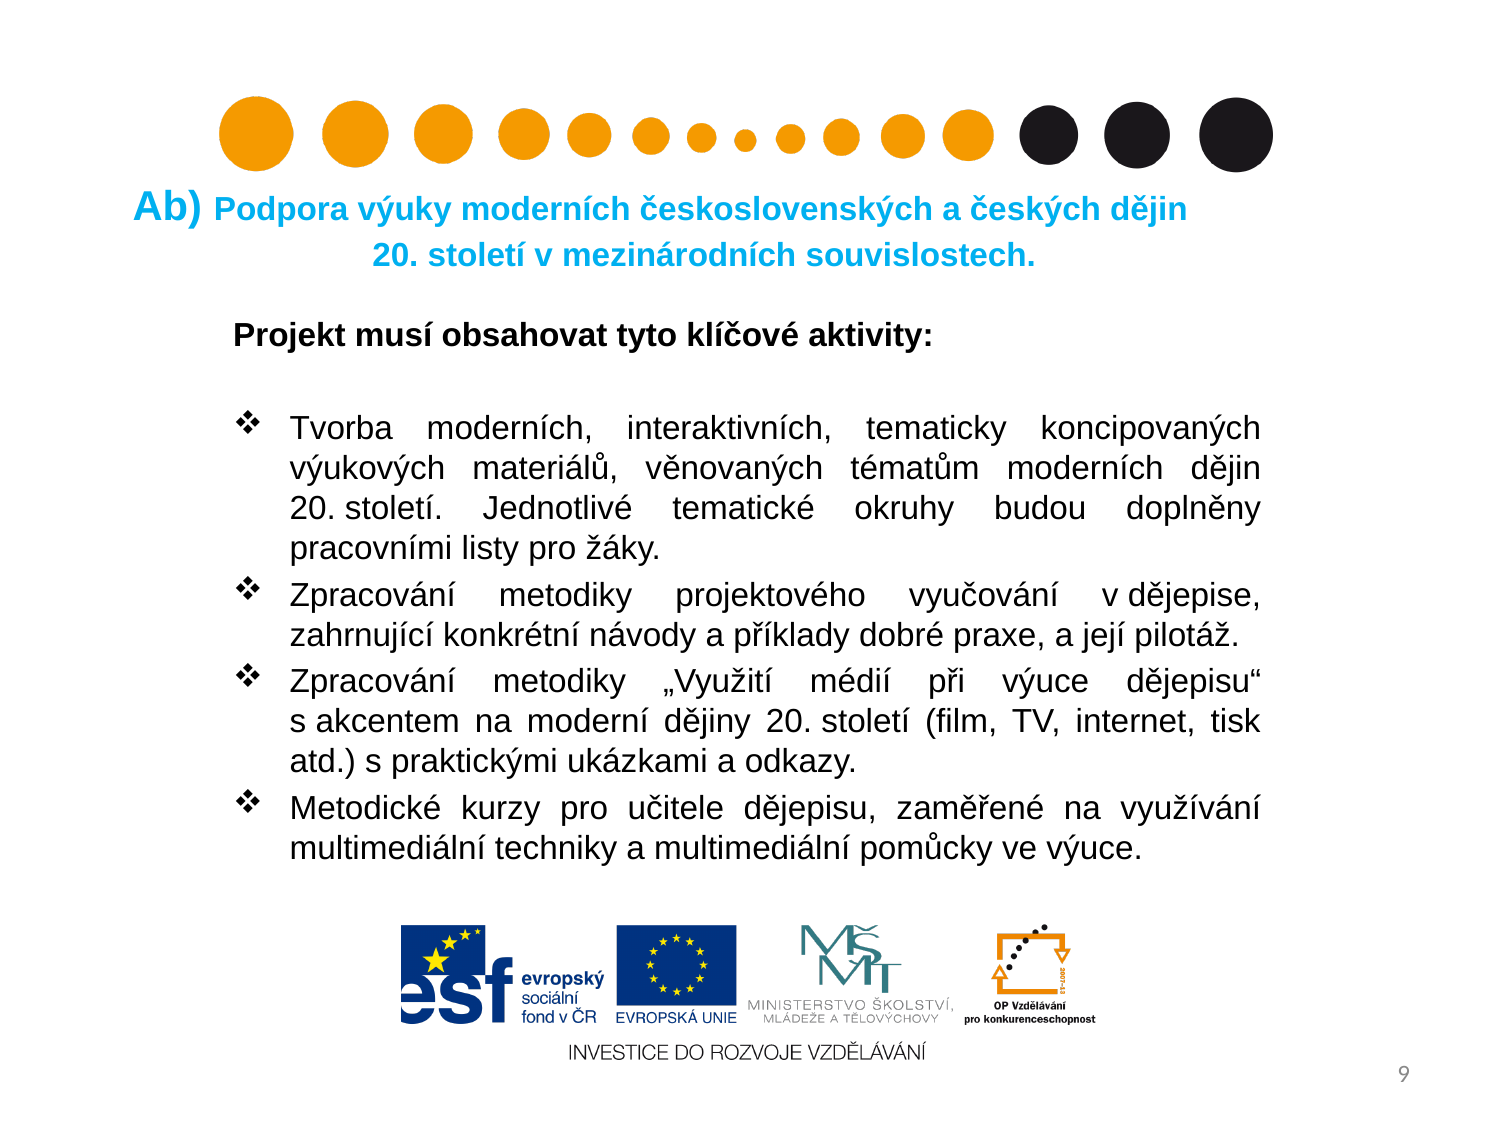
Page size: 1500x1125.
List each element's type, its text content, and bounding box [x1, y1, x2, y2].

list Projekt musí obsahovat tyto klíčové aktivity: Tvorba moderních, interaktivních, tematicky koncipovaných výukových materiálů, věnovaných tématům moderních dějin 20. století. Jednotlivé tematické okruhy budou doplněny pracovními listy pro žáky. Zpracování metodiky projektového vyučování v dějepise, zahrnující konkrétní návody a příklady dobré praxe, a její pilotáž. Zpracování metodiky „Využití médií při výuce dějepisu“ s akcentem na moderní dějiny 20. století (film, TV, internet, tisk atd.) s praktickými ukázkami a odkazy. Metodické kurzy pro učitele dějepisu, zaměřené na využívání multimediální techniky a multimediální pomůcky ve výuce. [217, 305, 1278, 912]
picture [399, 922, 1100, 1061]
slide_number 9 [1074, 1042, 1425, 1103]
picture [215, 93, 1275, 176]
title Ab) Podpora výuky moderních československých a českých dějin 20. století v mezinárodních souvislostech. [98, 190, 1278, 357]
